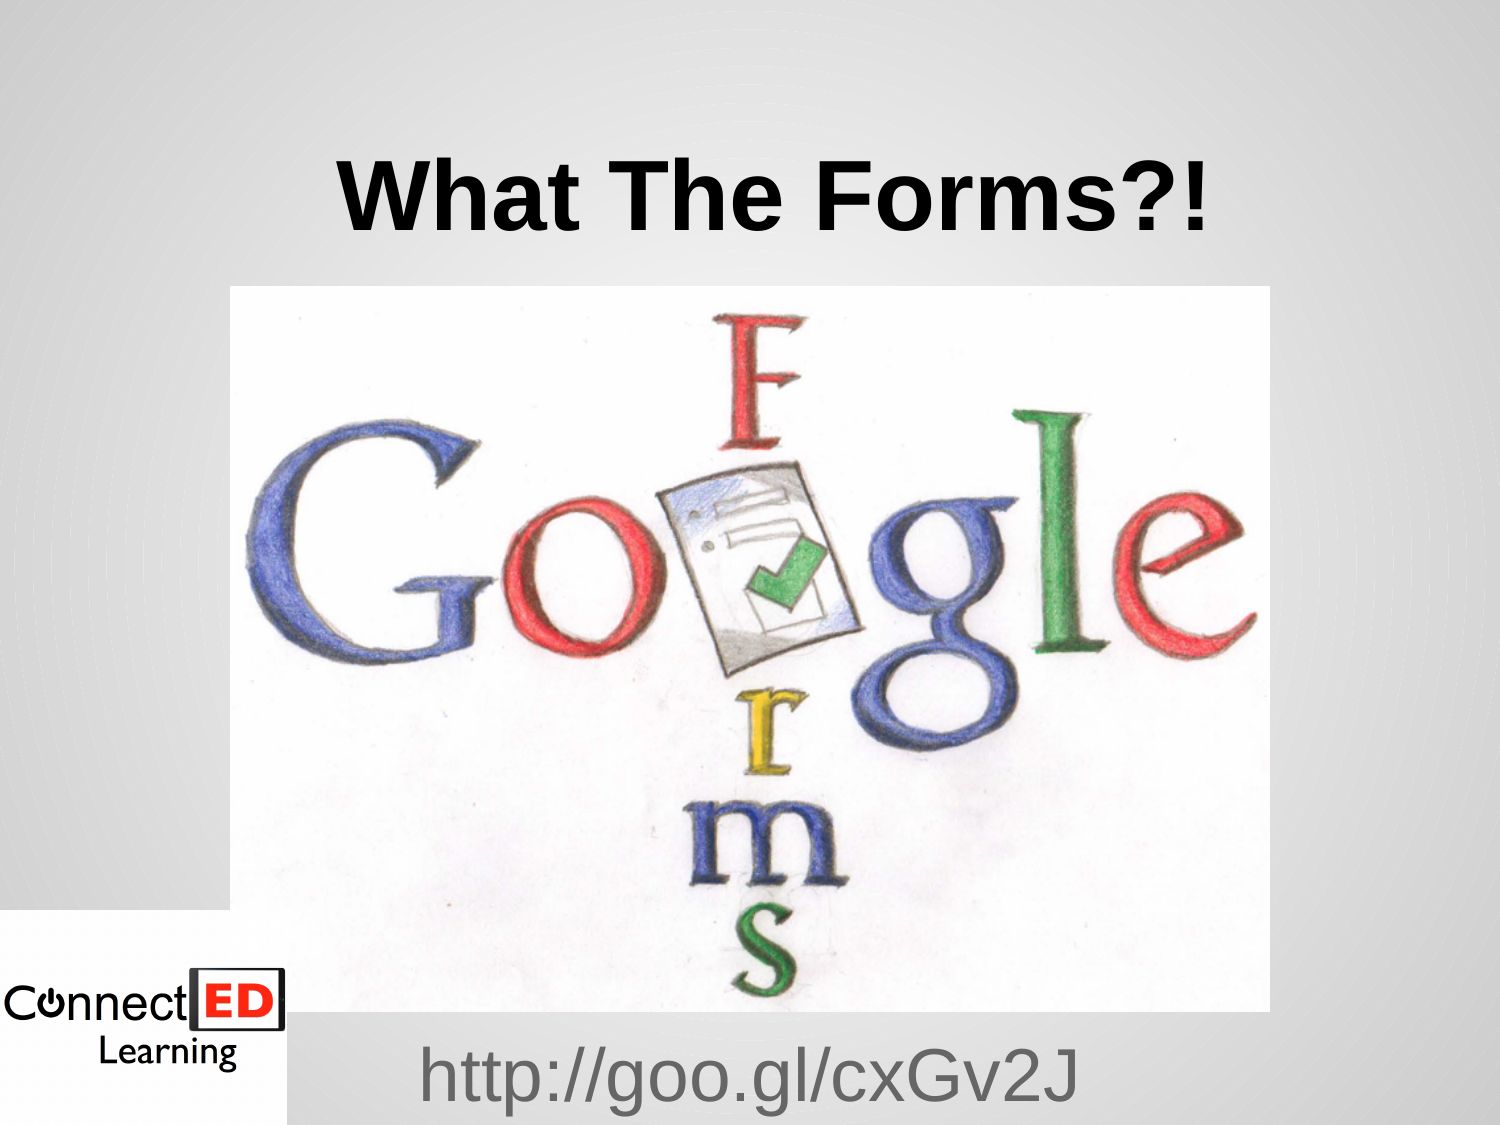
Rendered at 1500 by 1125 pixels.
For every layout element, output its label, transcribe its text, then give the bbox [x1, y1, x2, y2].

picture [0, 286, 1270, 1125]
subtitle http://goo.gl/cxGv2J [290, 1011, 1388, 1125]
title What The Forms?! [112, 11, 1388, 266]
